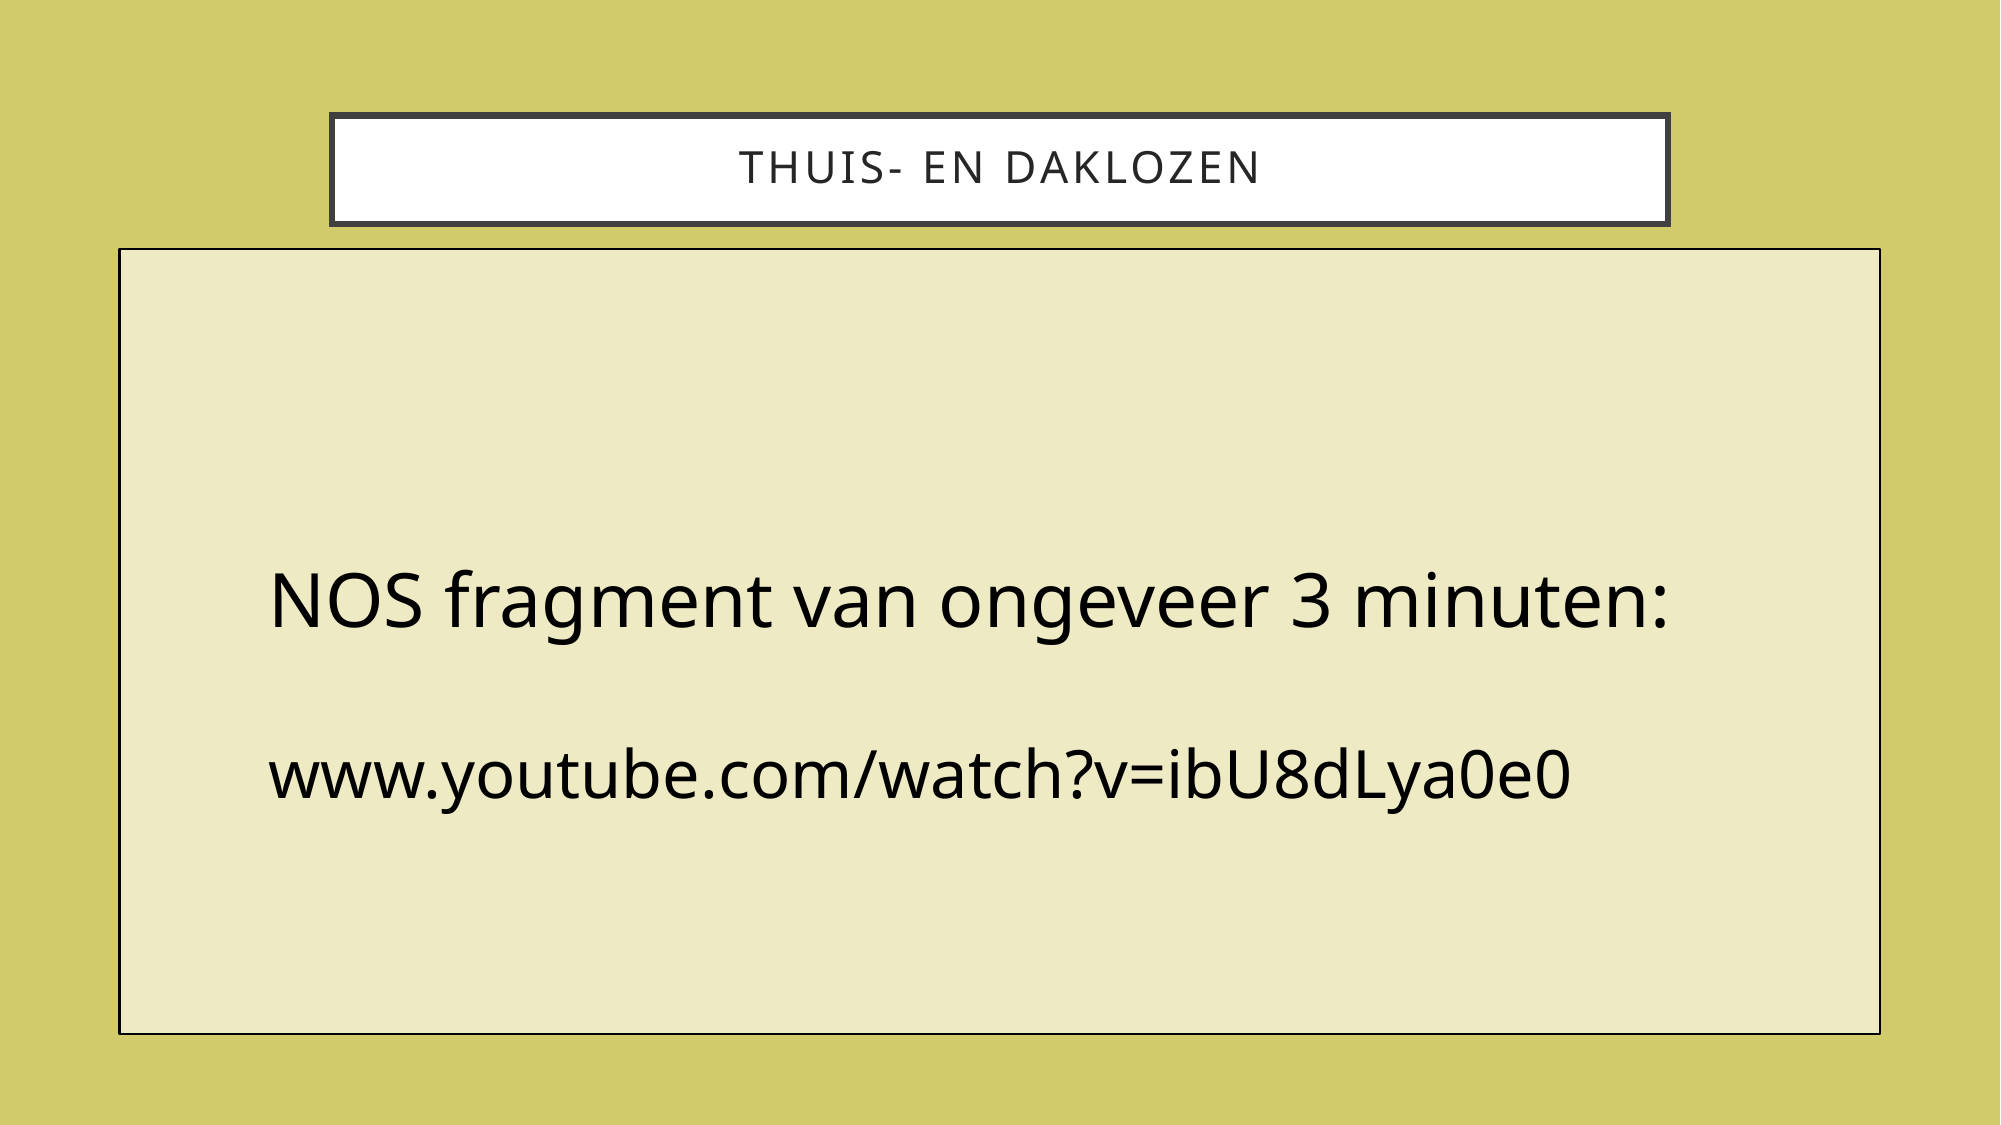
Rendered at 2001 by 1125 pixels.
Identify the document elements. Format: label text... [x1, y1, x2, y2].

title Thuis- en daklozen [329, 112, 1671, 227]
text_box [118, 248, 1881, 1035]
text_box NOS fragment van ongeveer 3 minuten: www.youtube.com/watch?v=ibU8dLya0e0 [253, 474, 1834, 890]
